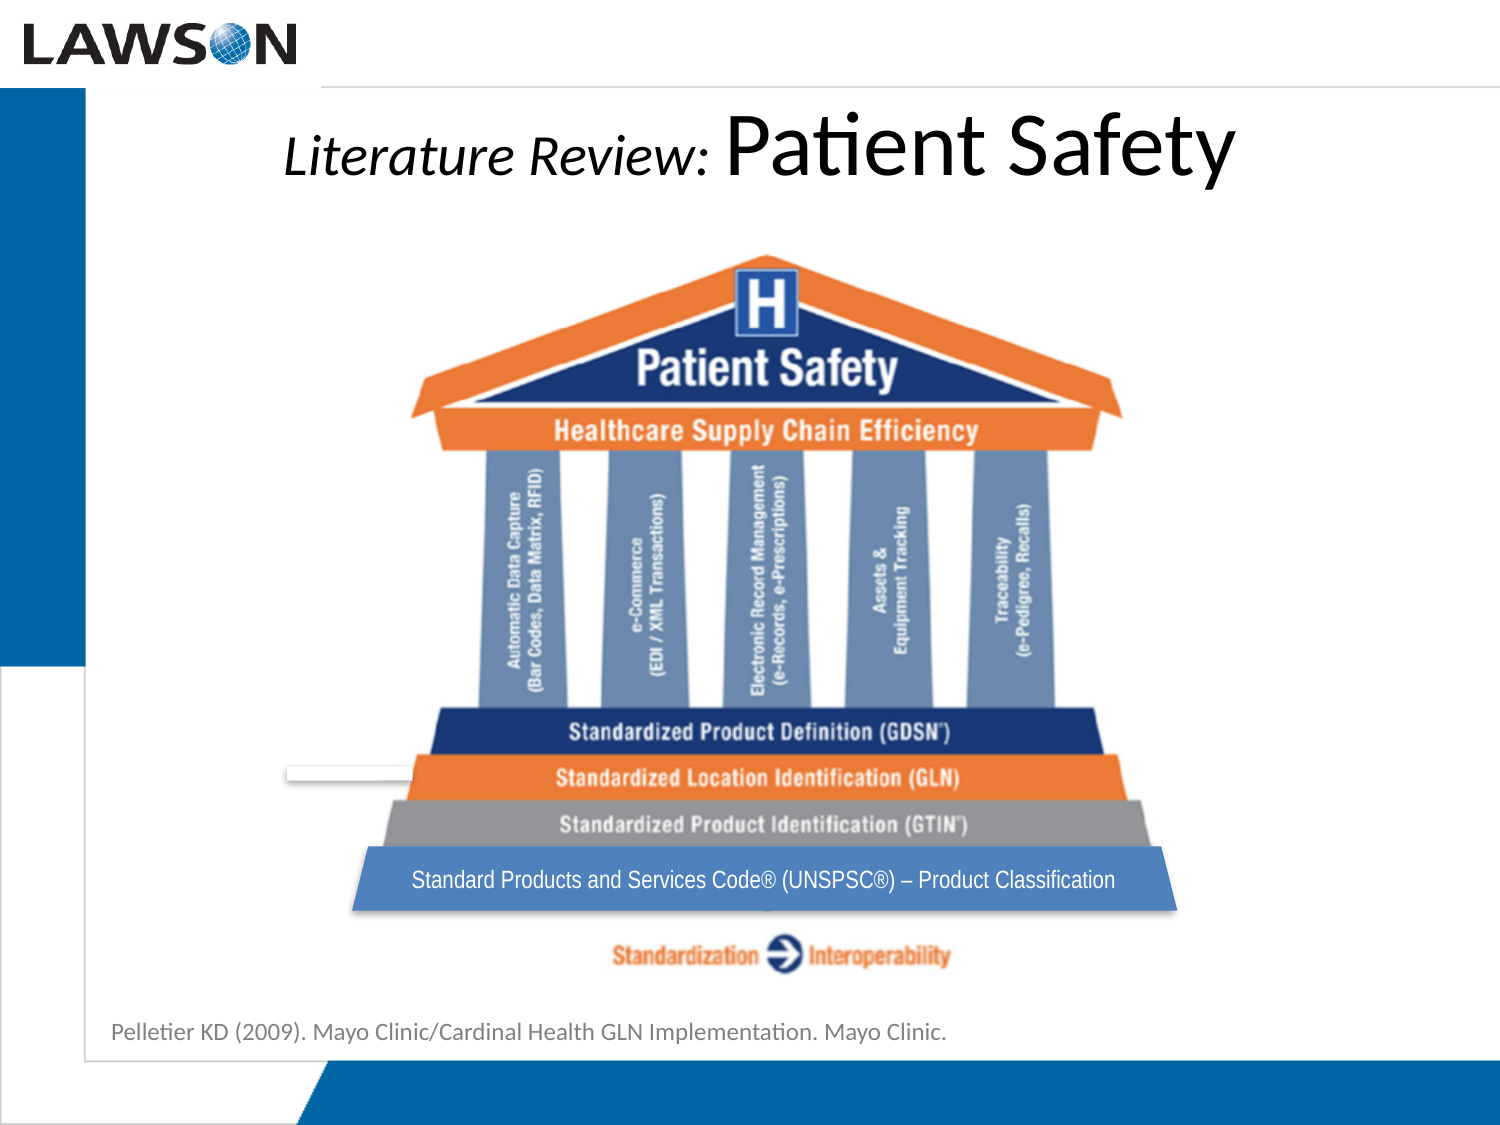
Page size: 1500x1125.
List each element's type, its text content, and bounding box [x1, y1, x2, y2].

picture [0, 0, 1500, 1125]
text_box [286, 237, 1178, 984]
text_box Pelletier KD (2009). Mayo Clinic/Cardinal Health GLN Implementation. Mayo Clinic. [96, 1007, 1385, 1053]
title Literature Review: Patient Safety [96, 45, 1425, 233]
